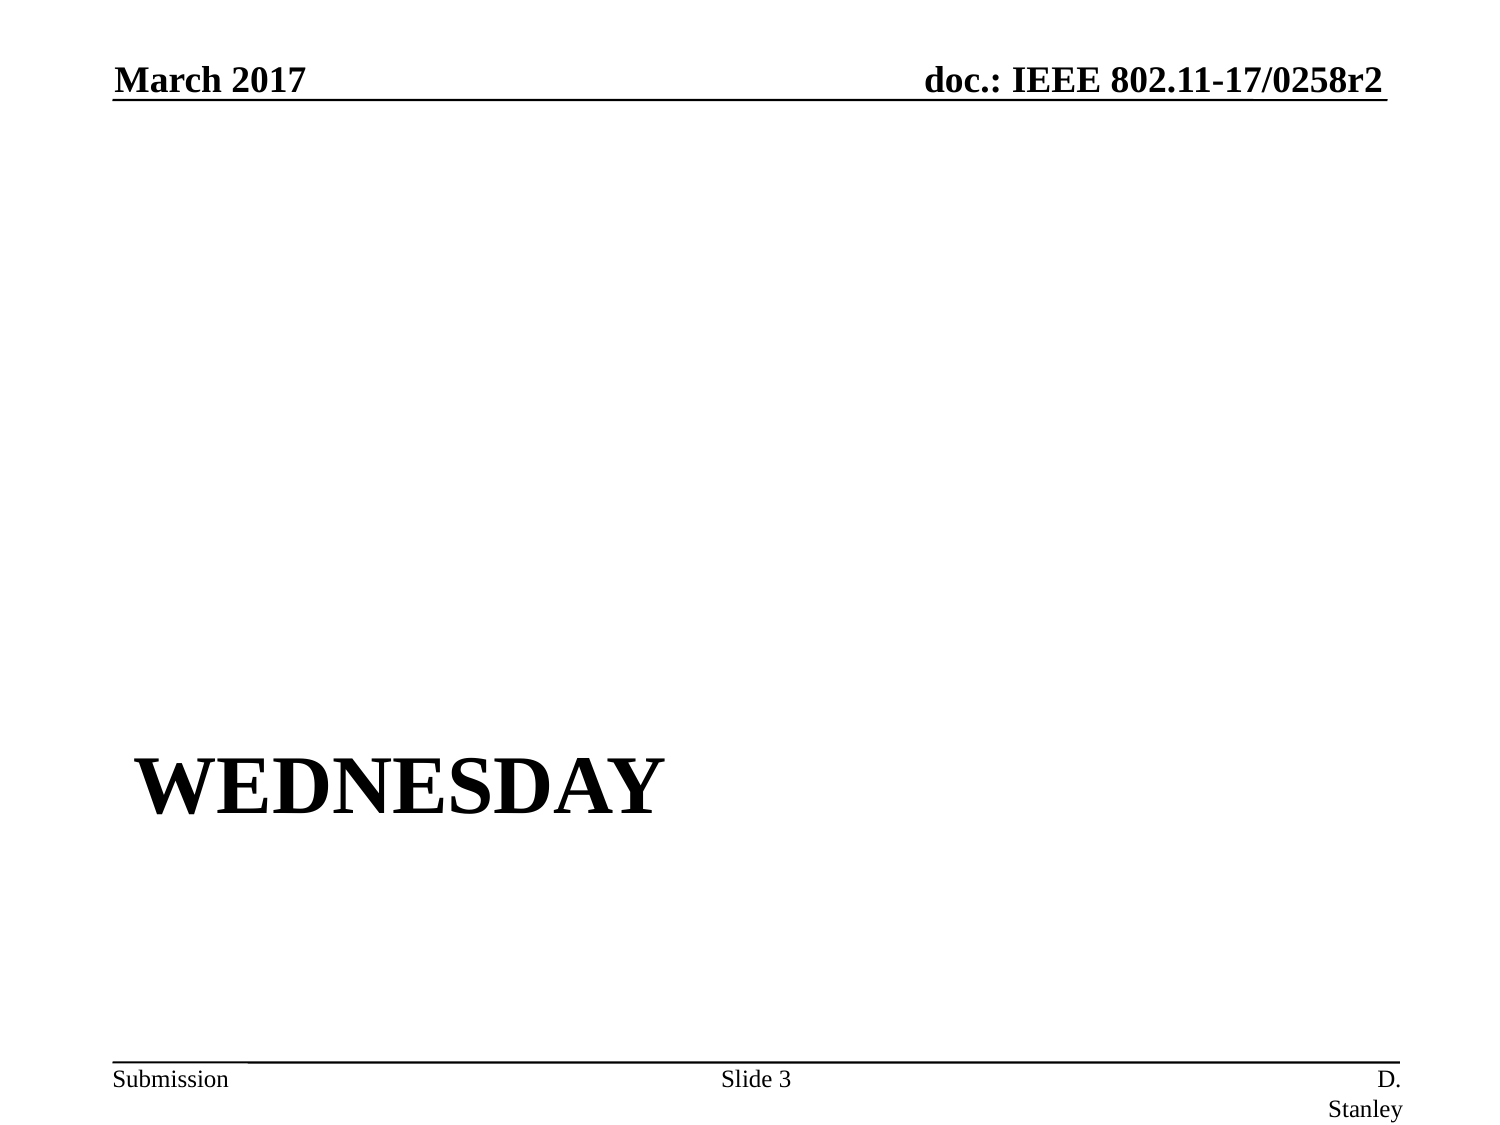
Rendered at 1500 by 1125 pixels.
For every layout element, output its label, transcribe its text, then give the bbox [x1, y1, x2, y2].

slide_number Slide 3 [712, 1061, 800, 1093]
title Wednesday [118, 722, 1394, 947]
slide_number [114, 54, 374, 101]
footer D. Stanley, HP Enterprise [1324, 1061, 1402, 1093]
